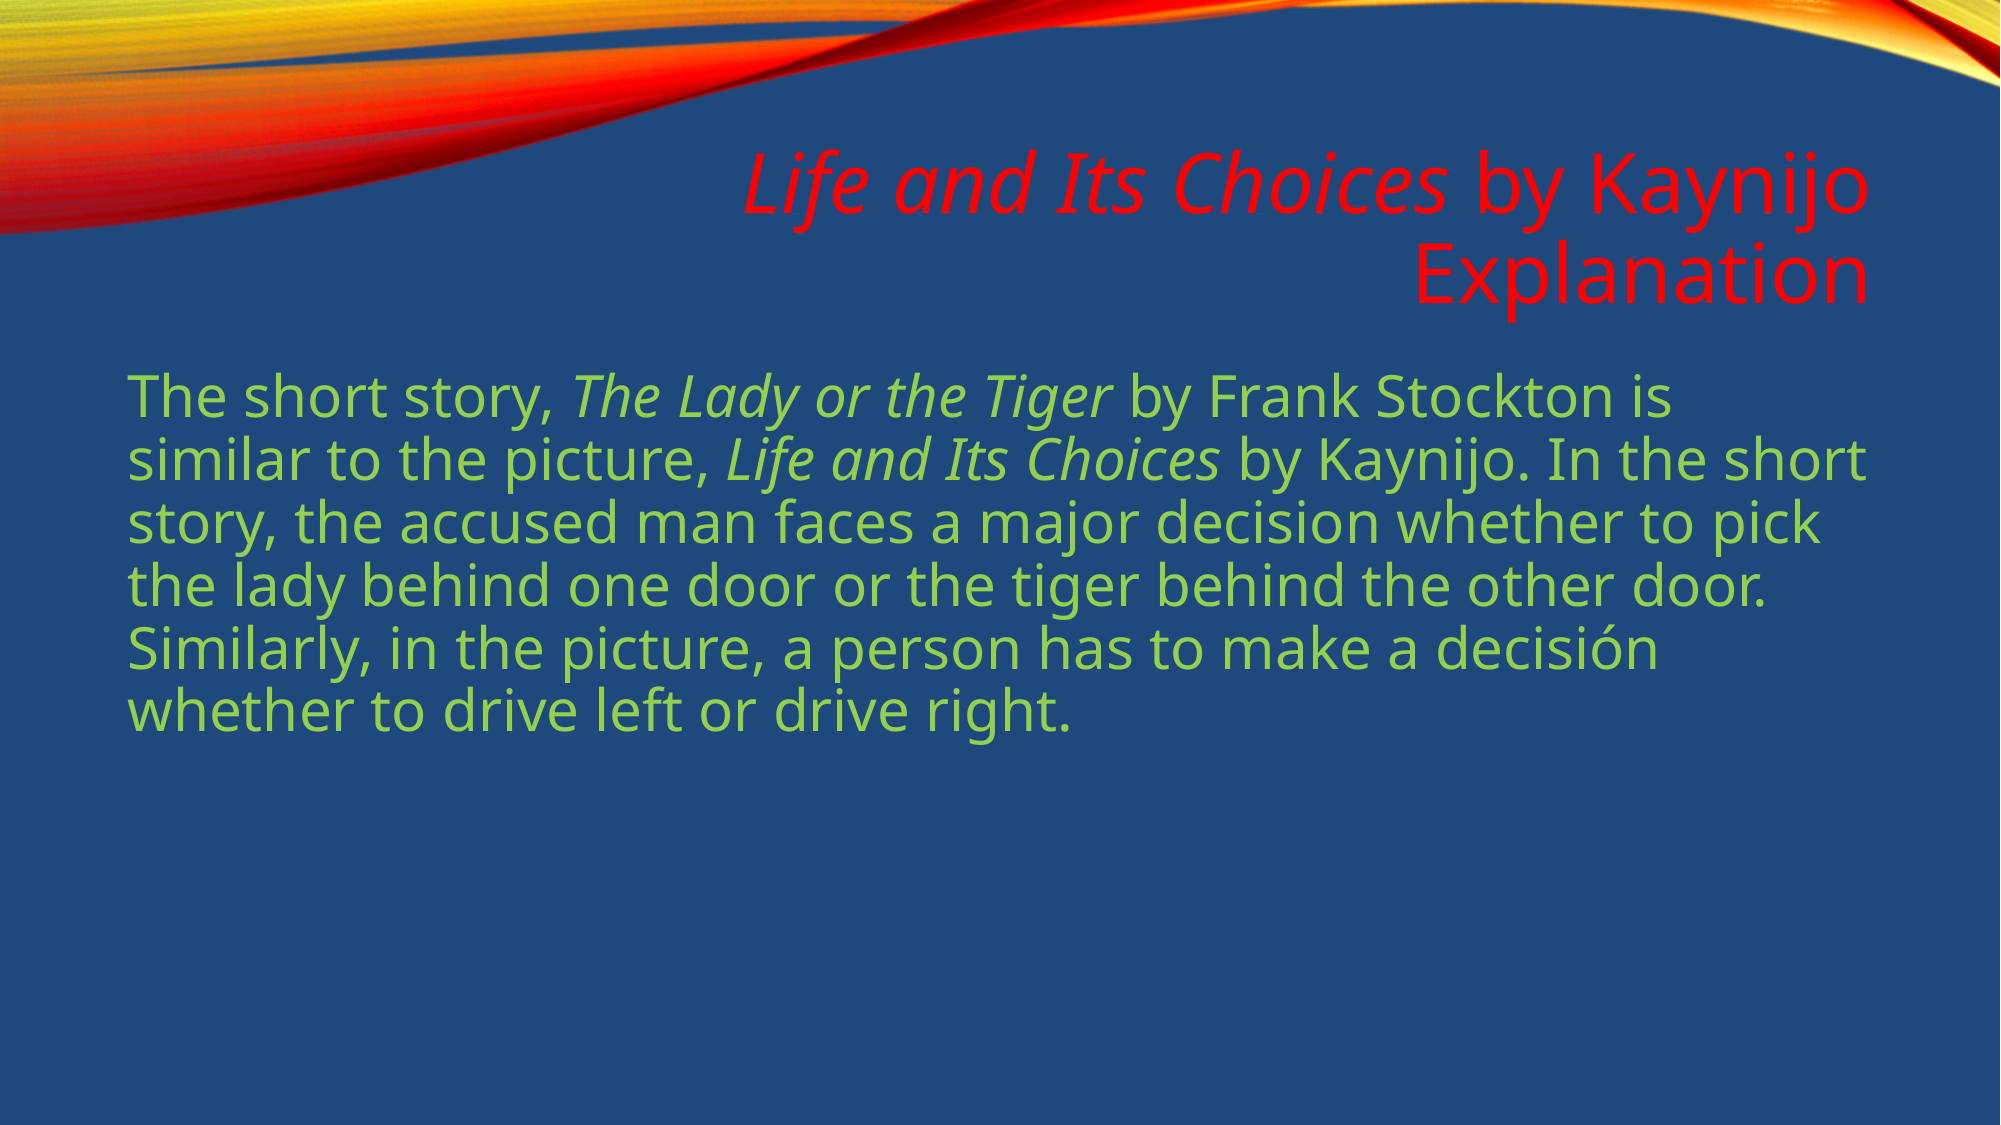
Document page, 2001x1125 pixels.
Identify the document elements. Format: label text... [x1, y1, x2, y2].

picture [0, 0, 2000, 237]
list The short story, The Lady or the Tiger by Frank Stockton is similar to the picture, Life and Its Choices by Kaynijo. In the short story, the accused man faces a major decision whether to pick the lady behind one door or the tiger behind the other door. Similarly, in the picture, a person has to make a decisión whether to drive left or drive right. [112, 360, 1888, 1021]
title Life and Its Choices by Kaynijo Explanation [474, 125, 1888, 338]
